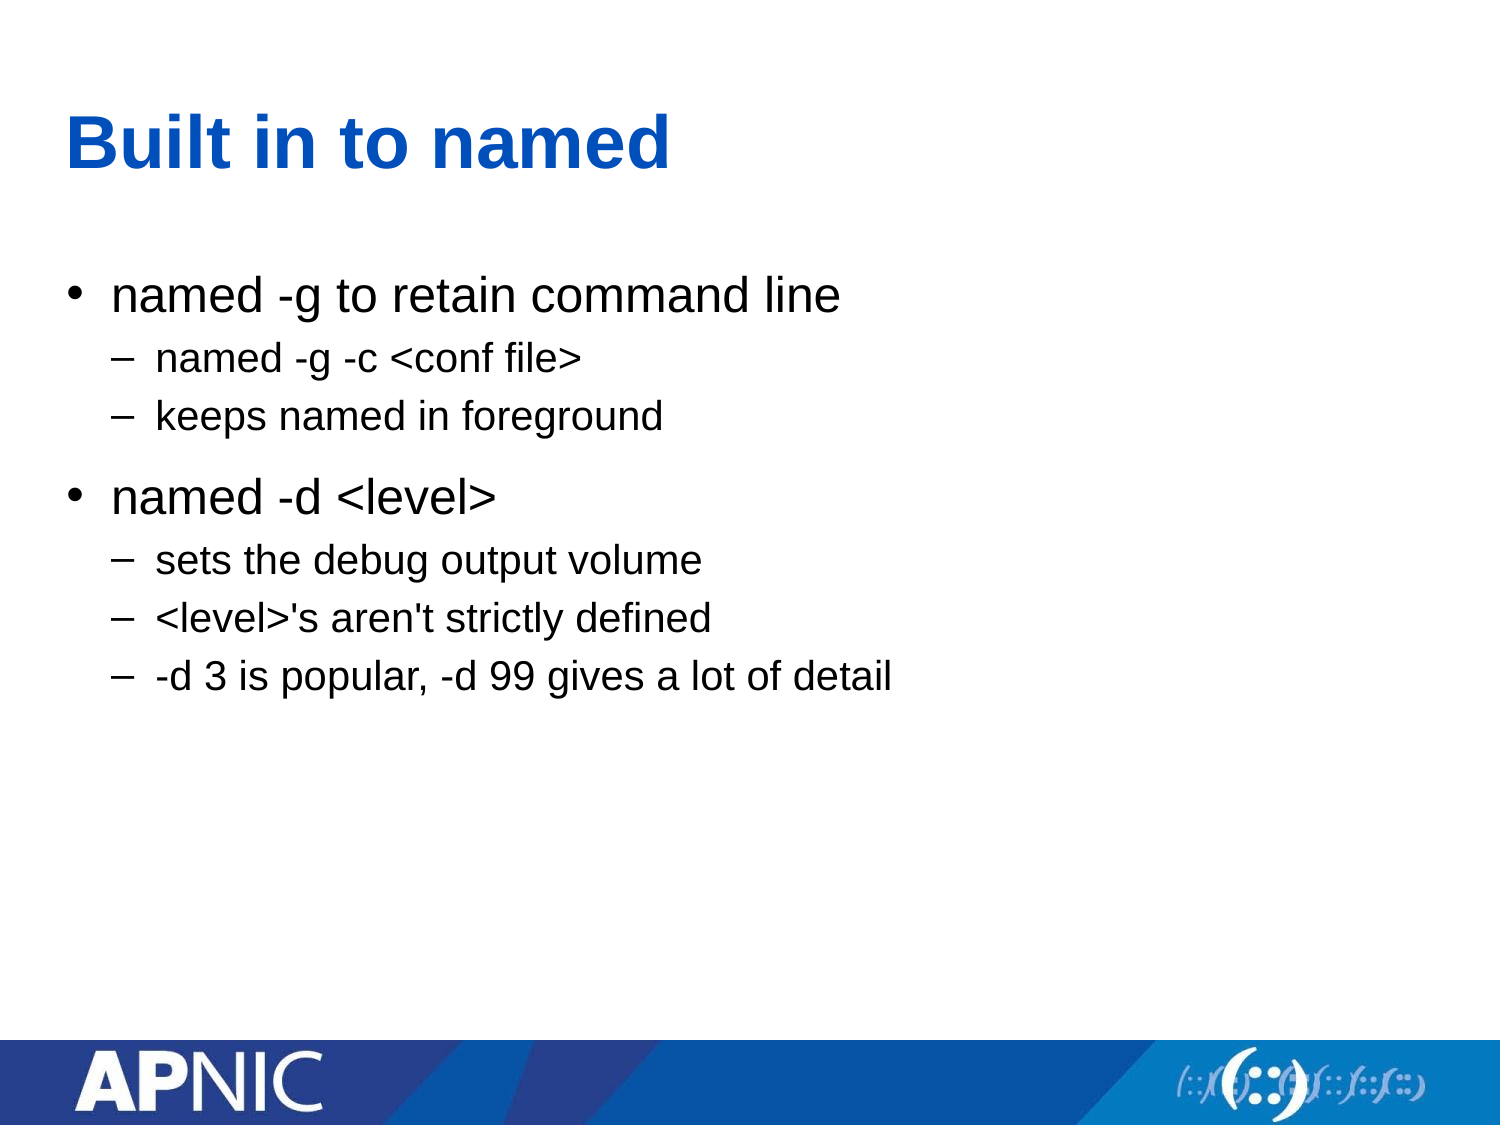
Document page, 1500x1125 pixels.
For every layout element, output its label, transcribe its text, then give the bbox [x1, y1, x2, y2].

list named -g to retain command line named -g -c <conf file> keeps named in foreground named -d <level> sets the debug output volume <level>'s aren't strictly defined -d 3 is popular, -d 99 gives a lot of detail [66, 262, 1437, 1012]
title Built in to named [64, 45, 1436, 233]
picture [0, 1040, 1500, 1125]
